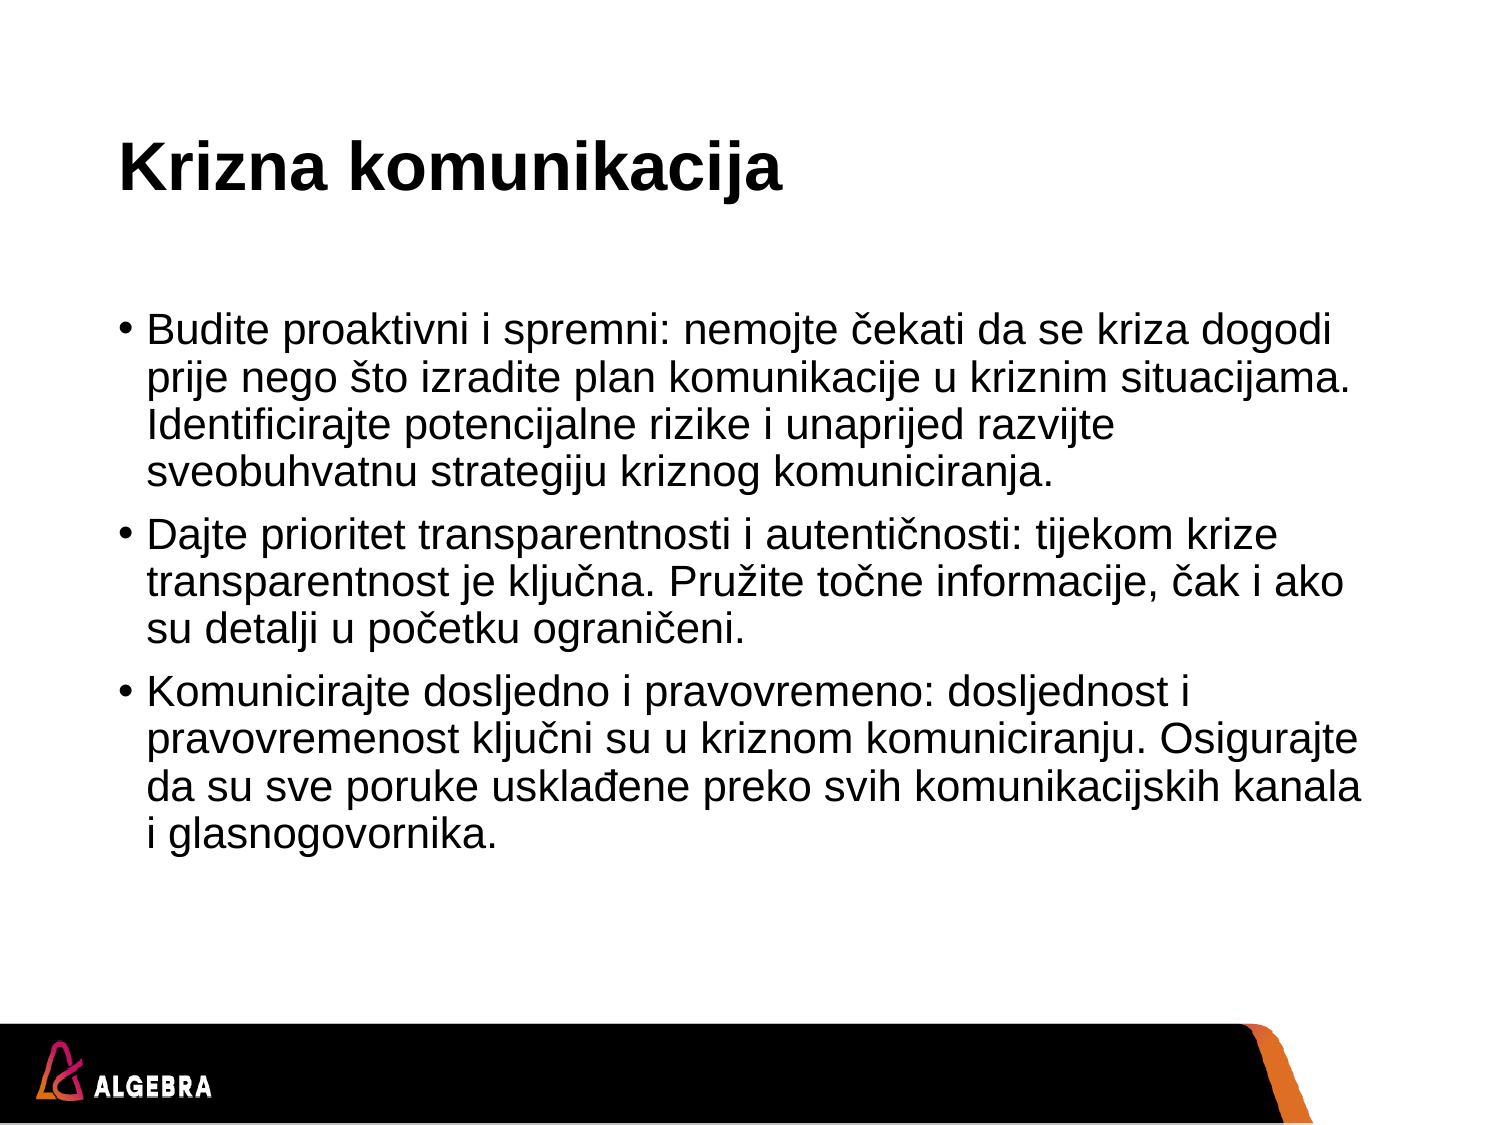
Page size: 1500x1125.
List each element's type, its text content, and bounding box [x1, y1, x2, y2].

picture [0, 1023, 1468, 1125]
title Krizna komunikacija [103, 59, 1397, 278]
list Budite proaktivni i spremni: nemojte čekati da se kriza dogodi prije nego što izradite plan komunikacije u kriznim situacijama. Identificirajte potencijalne rizike i unaprijed razvijte sveobuhvatnu strategiju kriznog komuniciranja. Dajte prioritet transparentnosti i autentičnosti: tijekom krize transparentnost je ključna. Pružite točne informacije, čak i ako su detalji u početku ograničeni. Komunicirajte dosljedno i pravovremeno: dosljednost i pravovremenost ključni su u kriznom komuniciranju. Osigurajte da su sve poruke usklađene preko svih komunikacijskih kanala i glasnogovornika. [103, 299, 1397, 1014]
